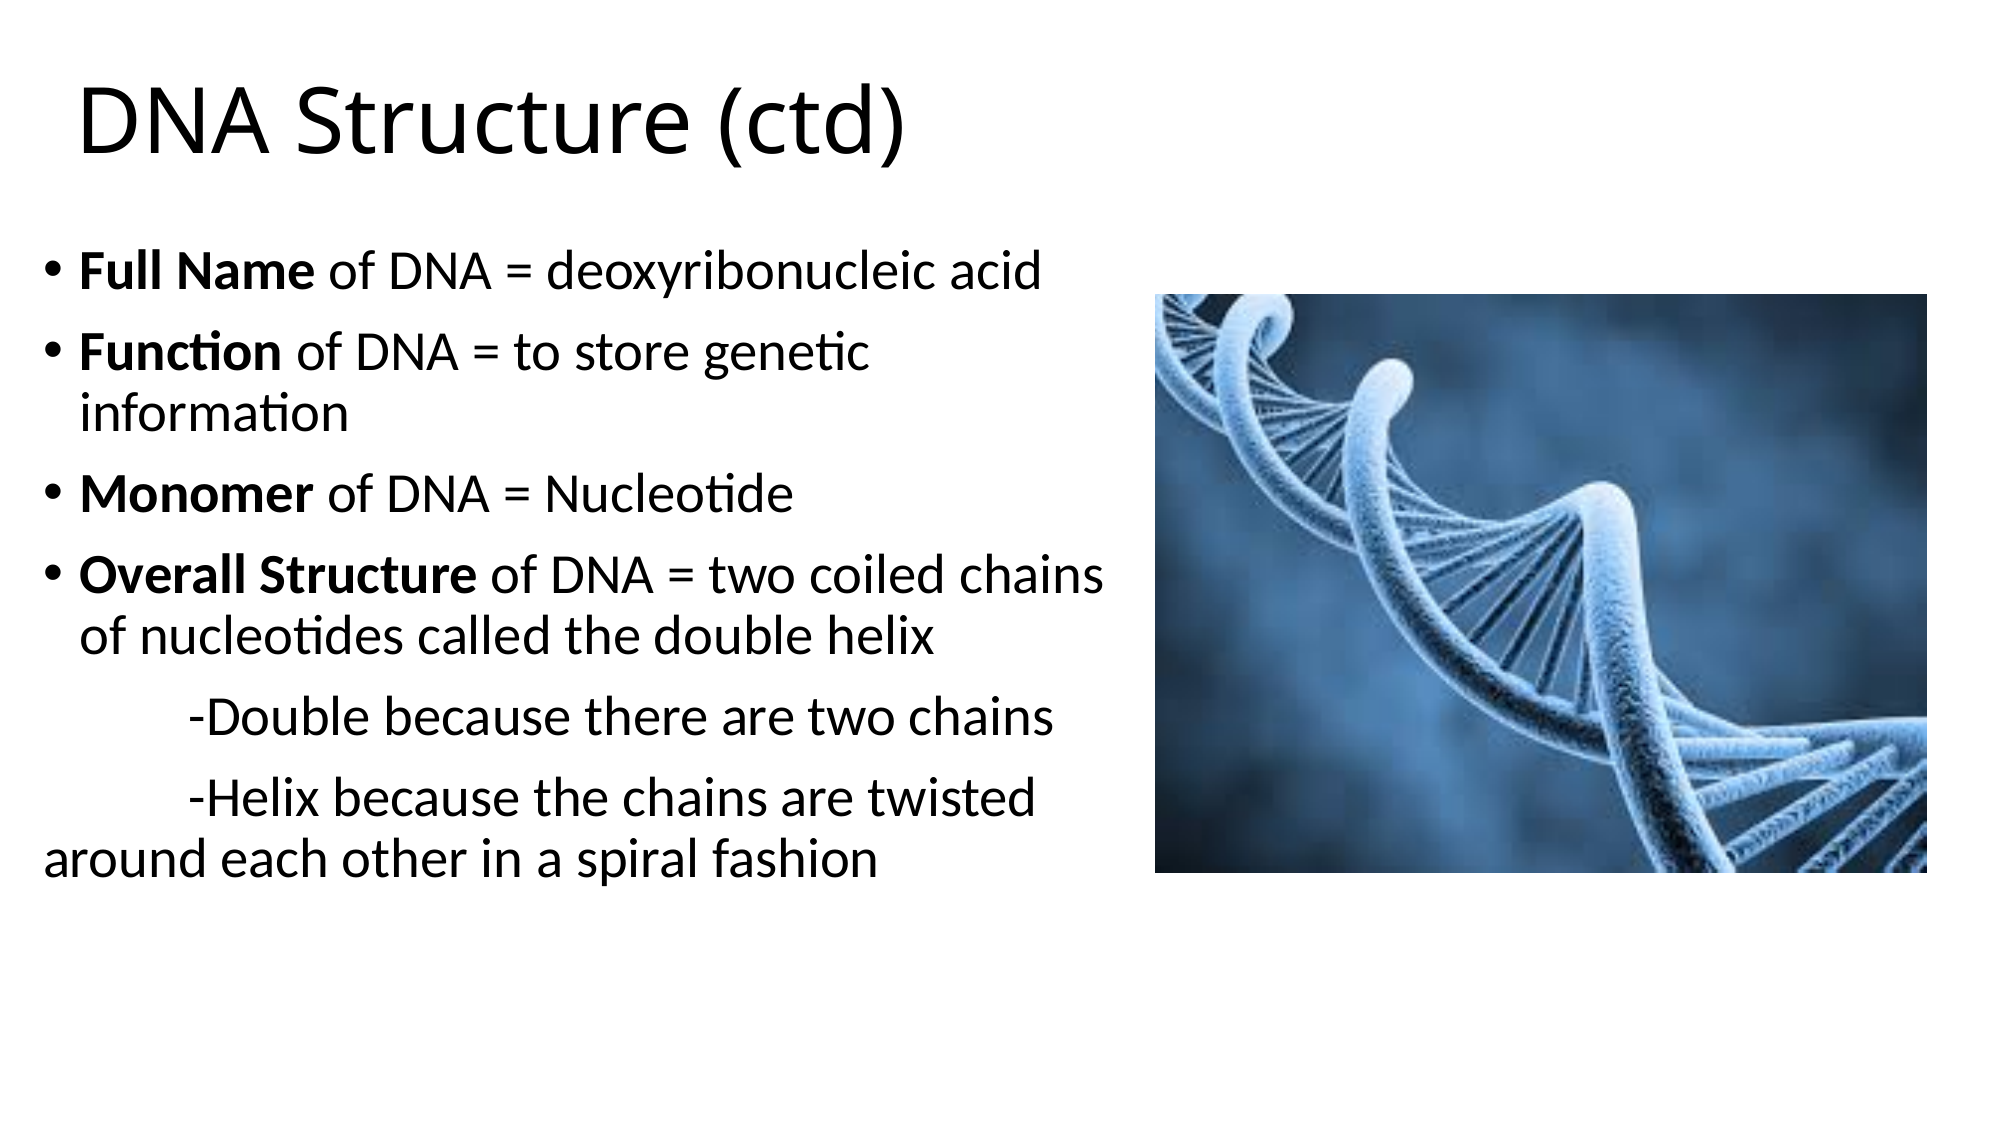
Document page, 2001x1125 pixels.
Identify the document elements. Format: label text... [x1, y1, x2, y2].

picture [1154, 294, 1927, 873]
list Full Name of DNA = deoxyribonucleic acid Function of DNA = to store genetic information Monomer of DNA = Nucleotide Overall Structure of DNA = two coiled chains of nucleotides called the double helix -Double because there are two chains -Helix because the chains are twisted around each other in a spiral fashion [28, 233, 1130, 947]
title DNA Structure (ctd) [60, 15, 1786, 233]
